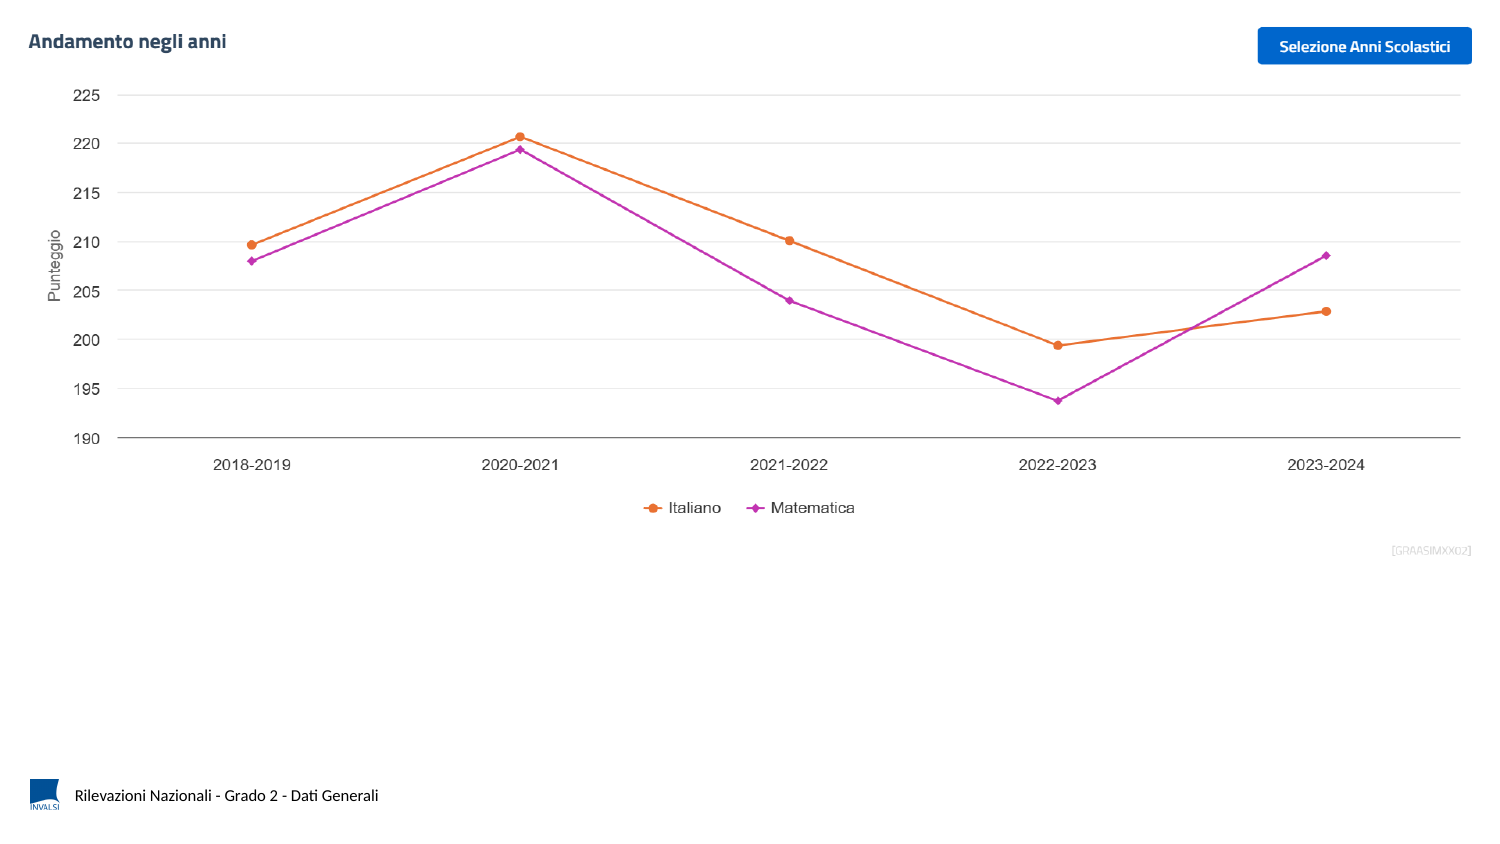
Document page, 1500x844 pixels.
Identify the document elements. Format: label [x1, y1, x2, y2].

picture [0, 0, 1500, 642]
picture [29, 779, 60, 810]
